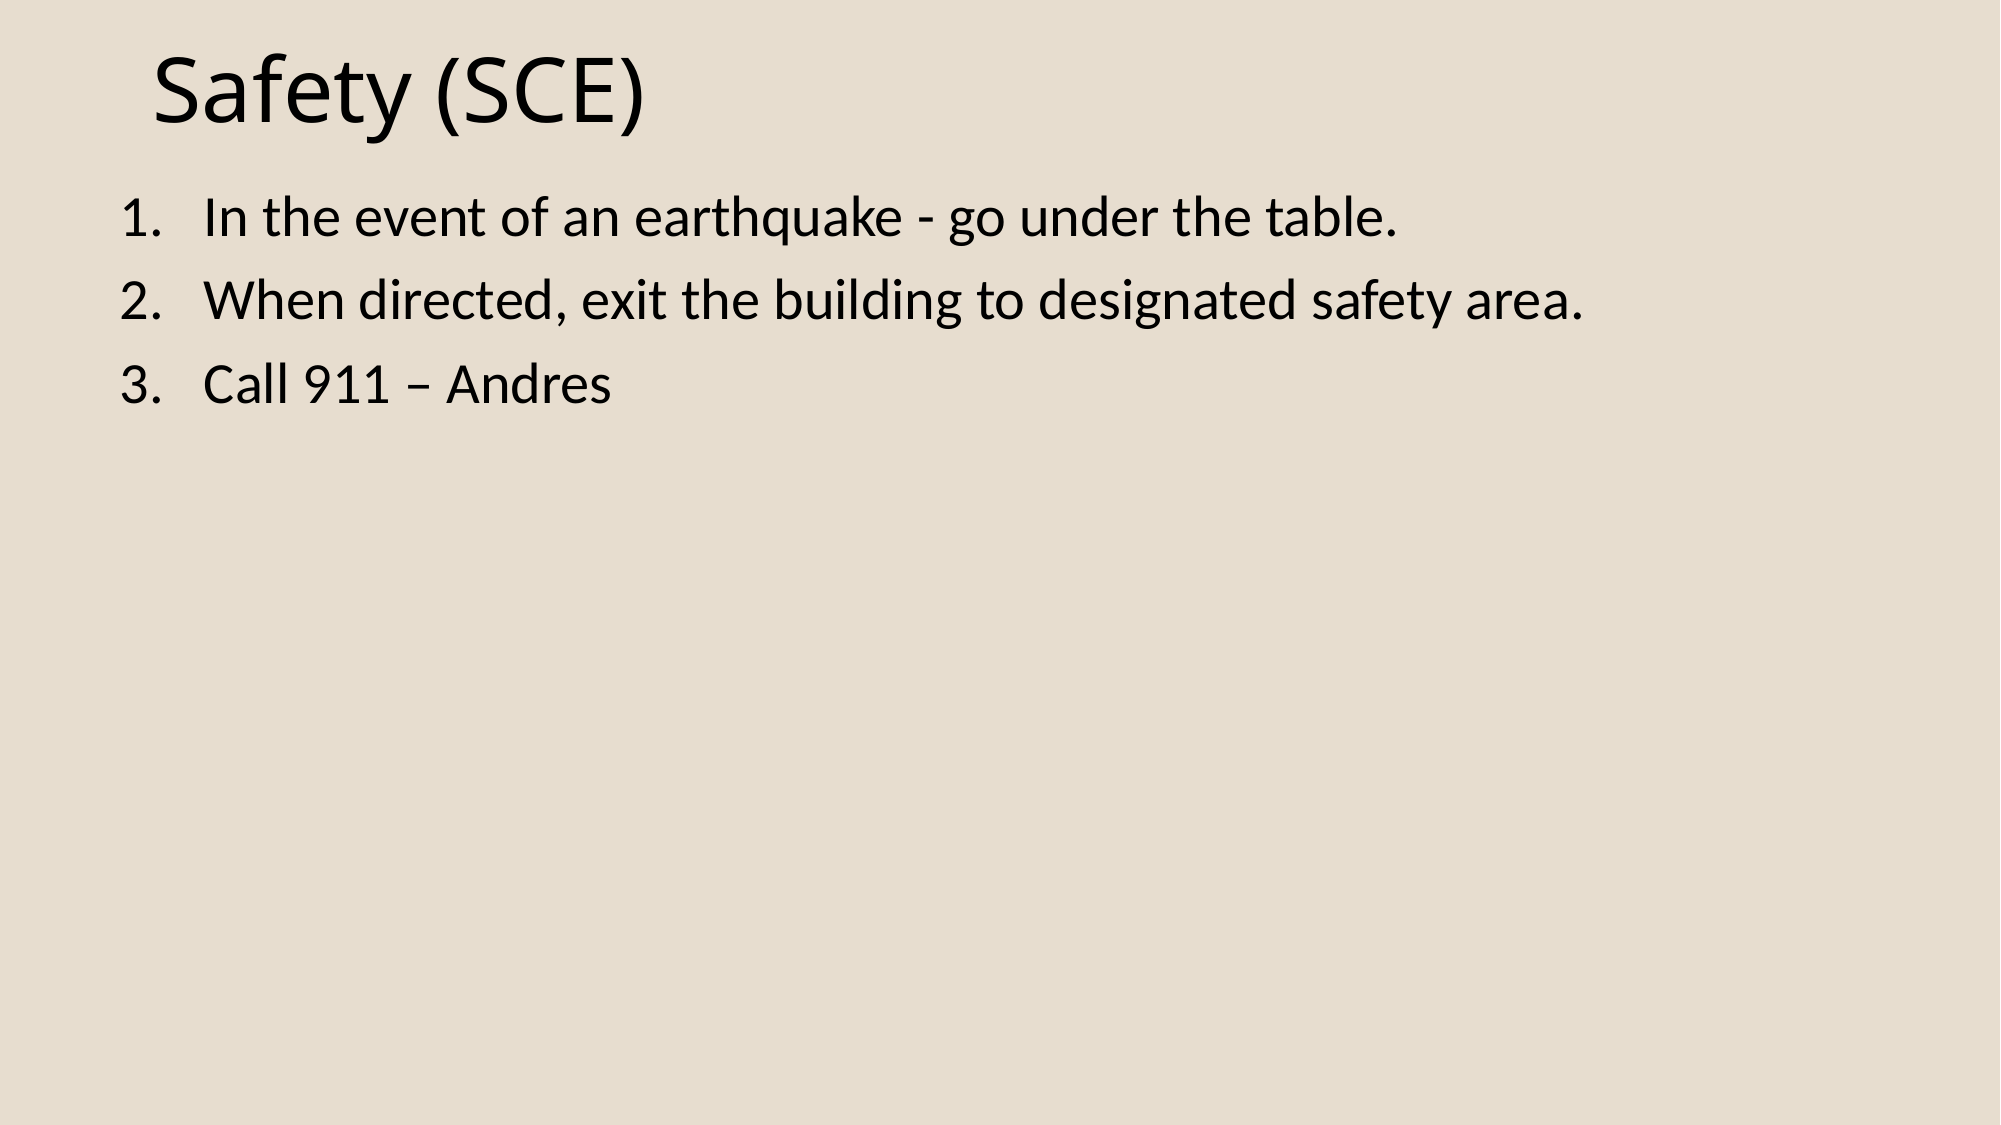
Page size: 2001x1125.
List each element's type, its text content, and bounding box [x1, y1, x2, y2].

list In the event of an earthquake - go under the table. When directed, exit the building to designated safety area. Call 911 – Andres [104, 178, 1928, 1086]
title Safety (SCE) [137, 37, 1863, 150]
